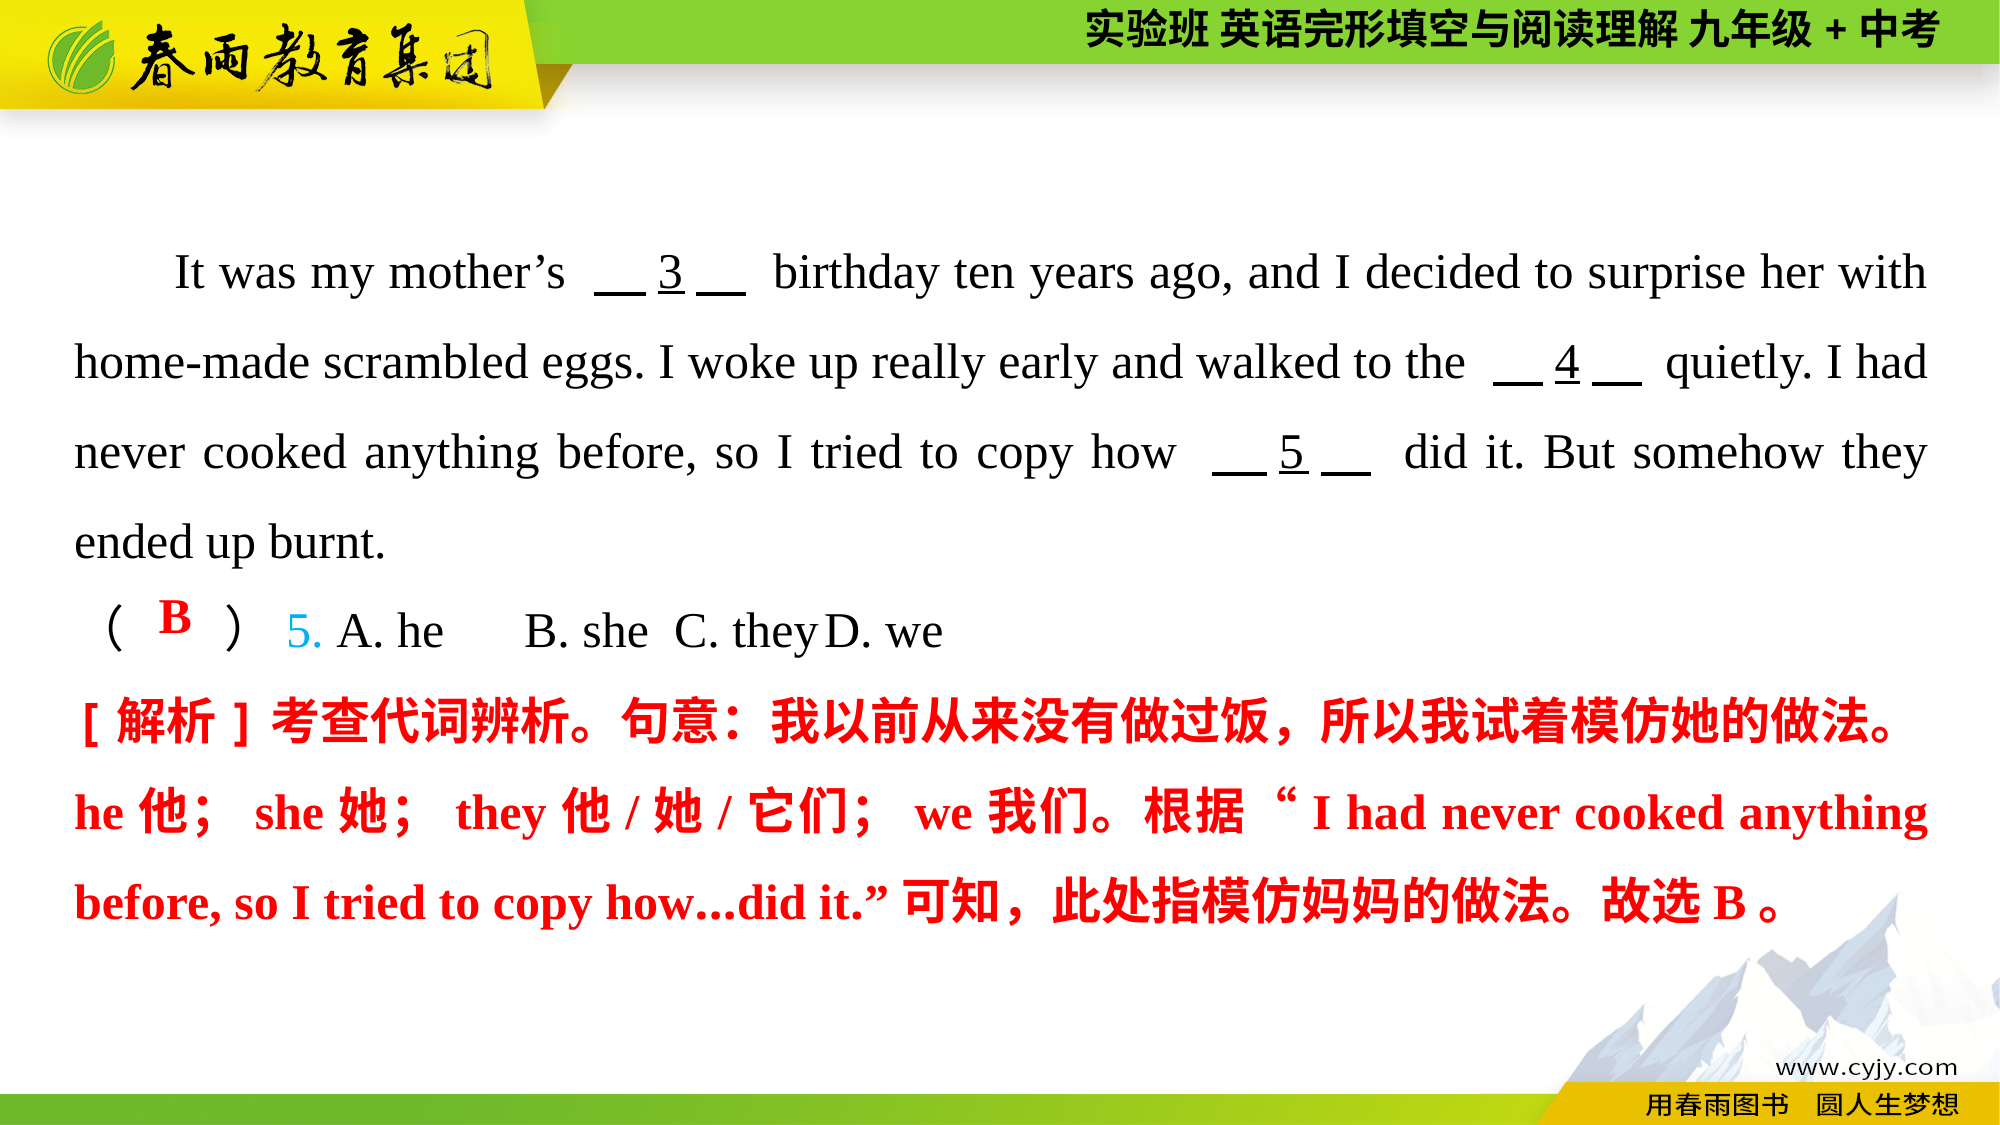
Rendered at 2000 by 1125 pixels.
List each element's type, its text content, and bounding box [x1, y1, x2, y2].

picture [0, 0, 2000, 1125]
text_box [解析]考查代词辨析。句意：我以前从来没有做过饭，所以我试着模仿她的做法。he他；she她；they他/她/它们；we我们。根据“I had never cooked anything before, so I tried to copy how...did it.”可知，此处指模仿妈妈的做法。故选B。 [59, 666, 1944, 938]
list It was my mother’s 3 birthday ten years ago, and I decided to surprise her with home-made scrambled eggs. I woke up really early and walked to the 4 quietly. I had never cooked anything before, so I tried to copy how 5 did it. But somehow they ended up burnt. [59, 200, 1944, 580]
text_box （ ）5. A. he B. she C. they D. we [59, 580, 1944, 666]
text_box B [143, 575, 207, 651]
